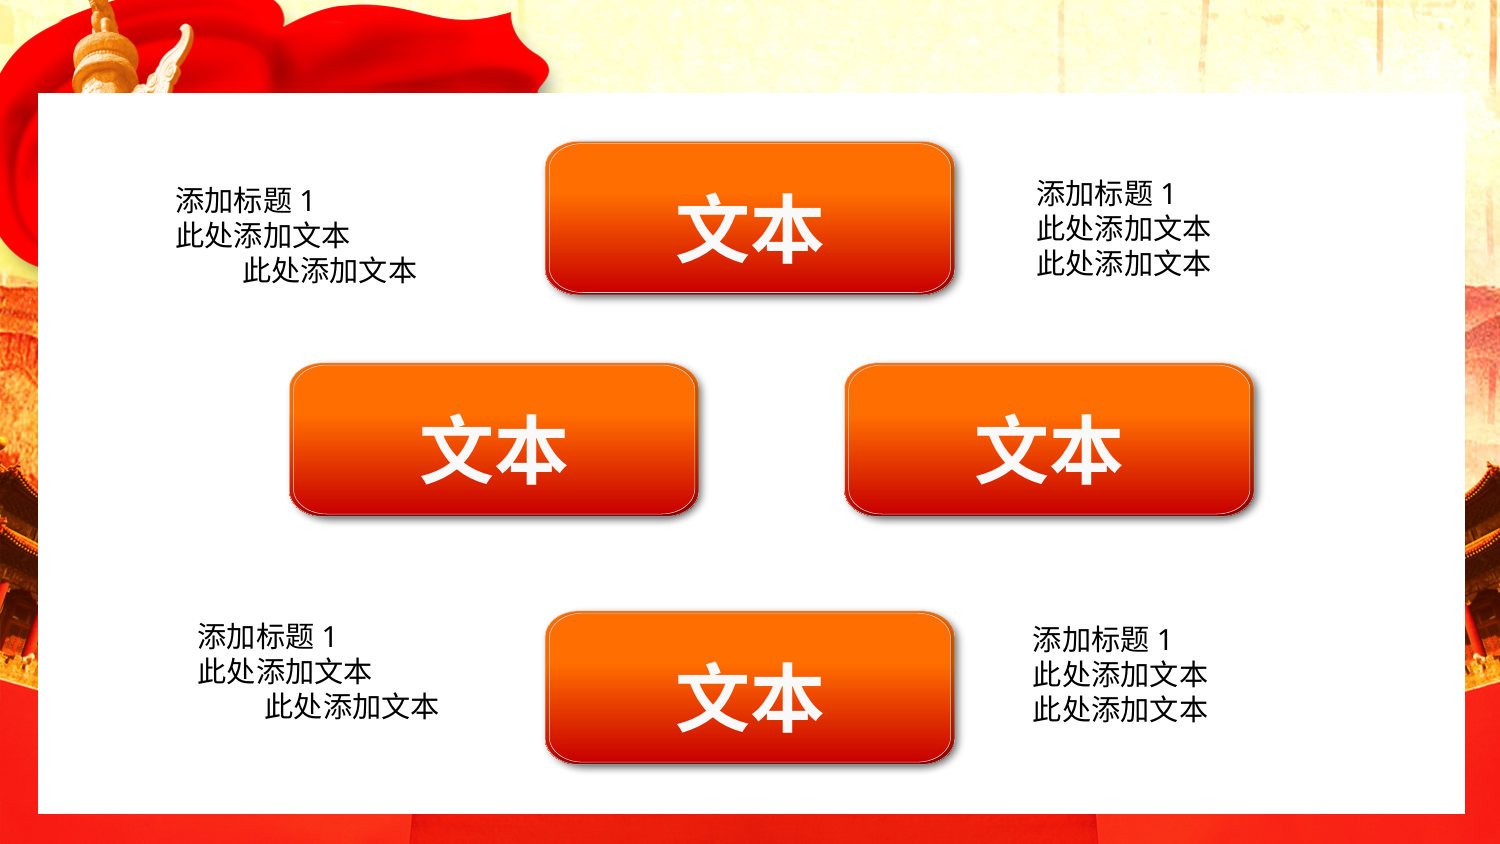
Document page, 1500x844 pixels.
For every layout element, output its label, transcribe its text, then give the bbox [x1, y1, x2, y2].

text_box 添加标题1 此处添加文本 此处添加文本 [183, 610, 455, 731]
text_box 添加标题1 此处添加文本 此处添加文本 [1021, 168, 1294, 288]
text_box 添加标题1 此处添加文本 此处添加文本 [1018, 613, 1290, 734]
text_box 添加标题1 此处添加文本 此处添加文本 [160, 175, 433, 295]
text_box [844, 362, 1255, 517]
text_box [289, 362, 699, 517]
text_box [545, 141, 955, 295]
title [0, 45, 1294, 208]
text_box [545, 610, 955, 765]
picture [0, 0, 1500, 844]
